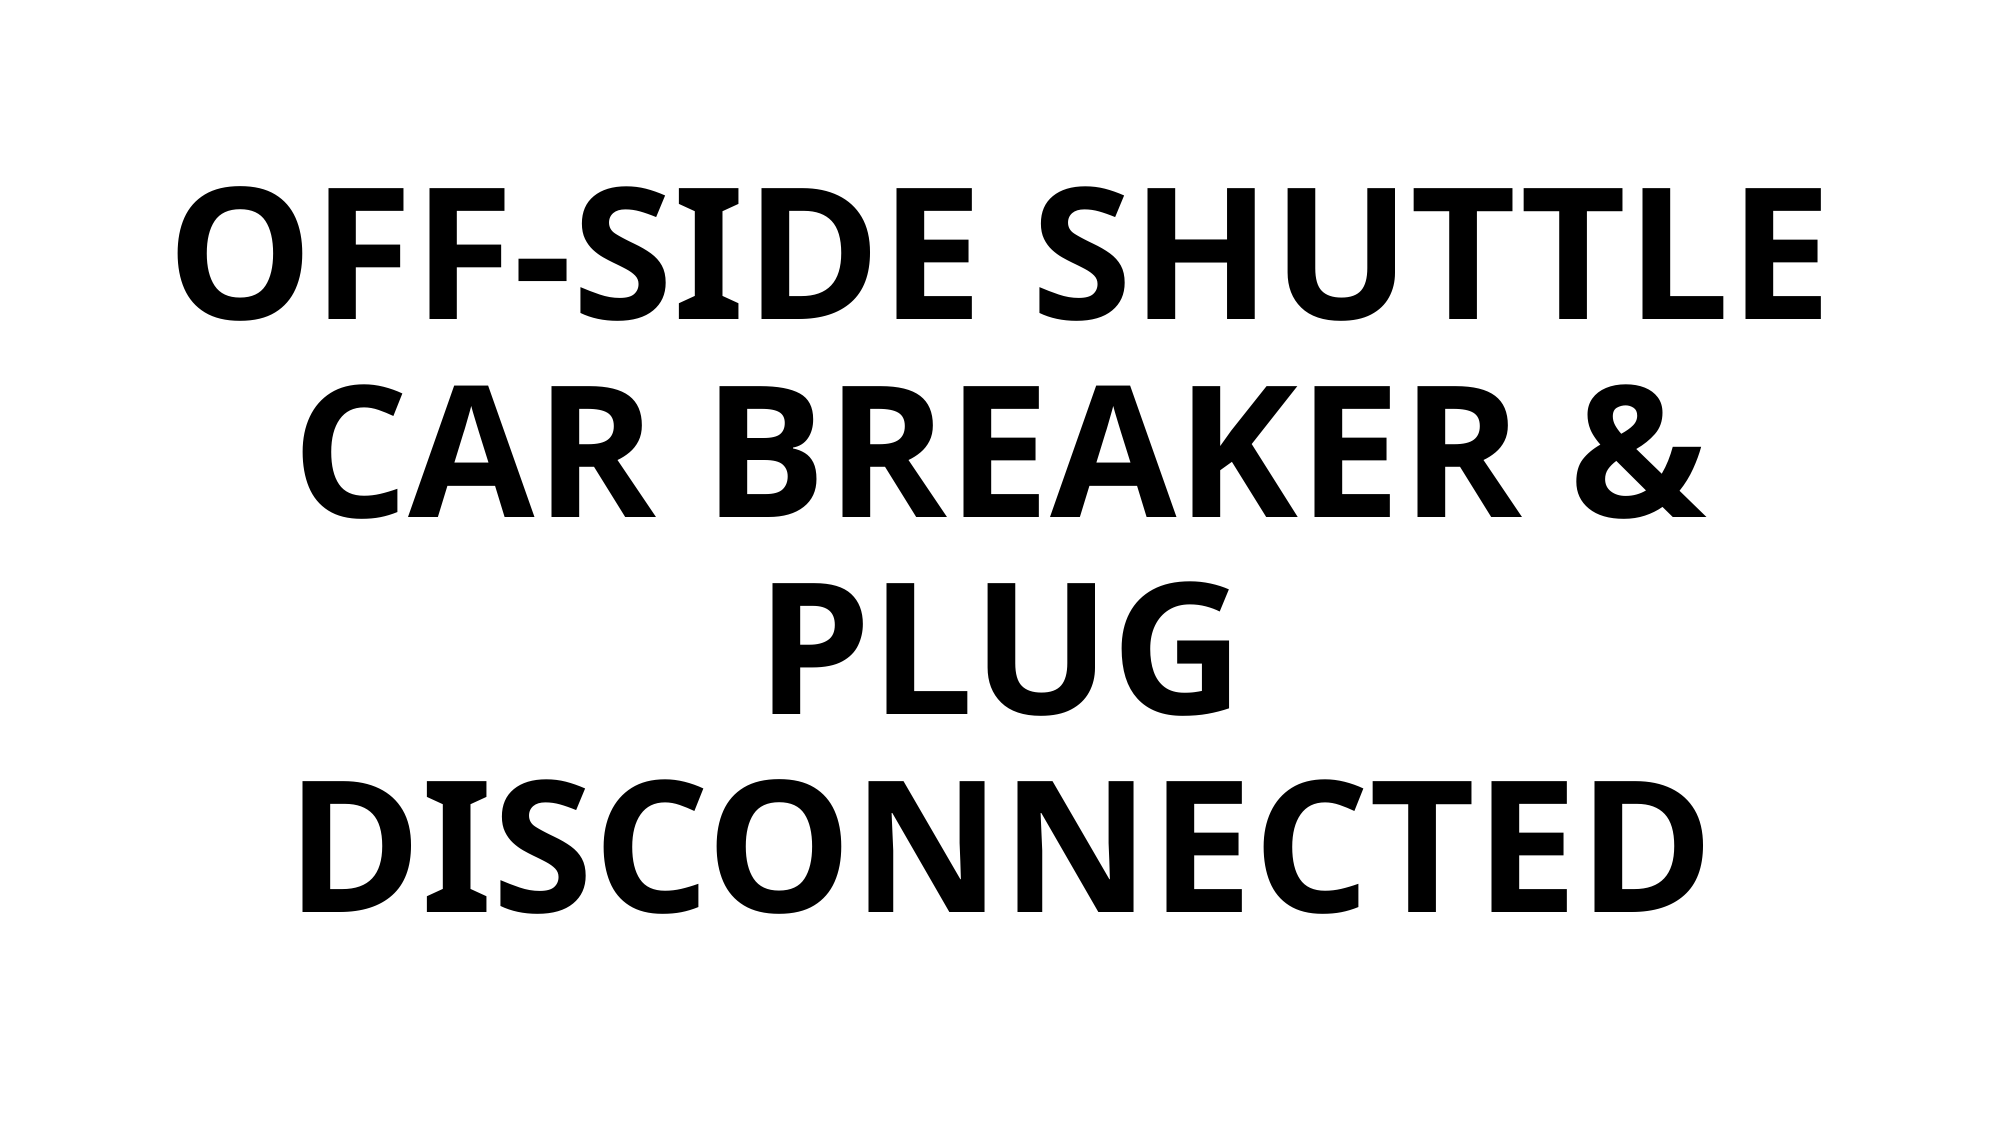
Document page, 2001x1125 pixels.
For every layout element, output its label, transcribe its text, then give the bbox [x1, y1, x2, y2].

title OFF-SIDE SHUTTLE CAR BREAKER & PLUG DISCONNECTED [137, 59, 1863, 1054]
